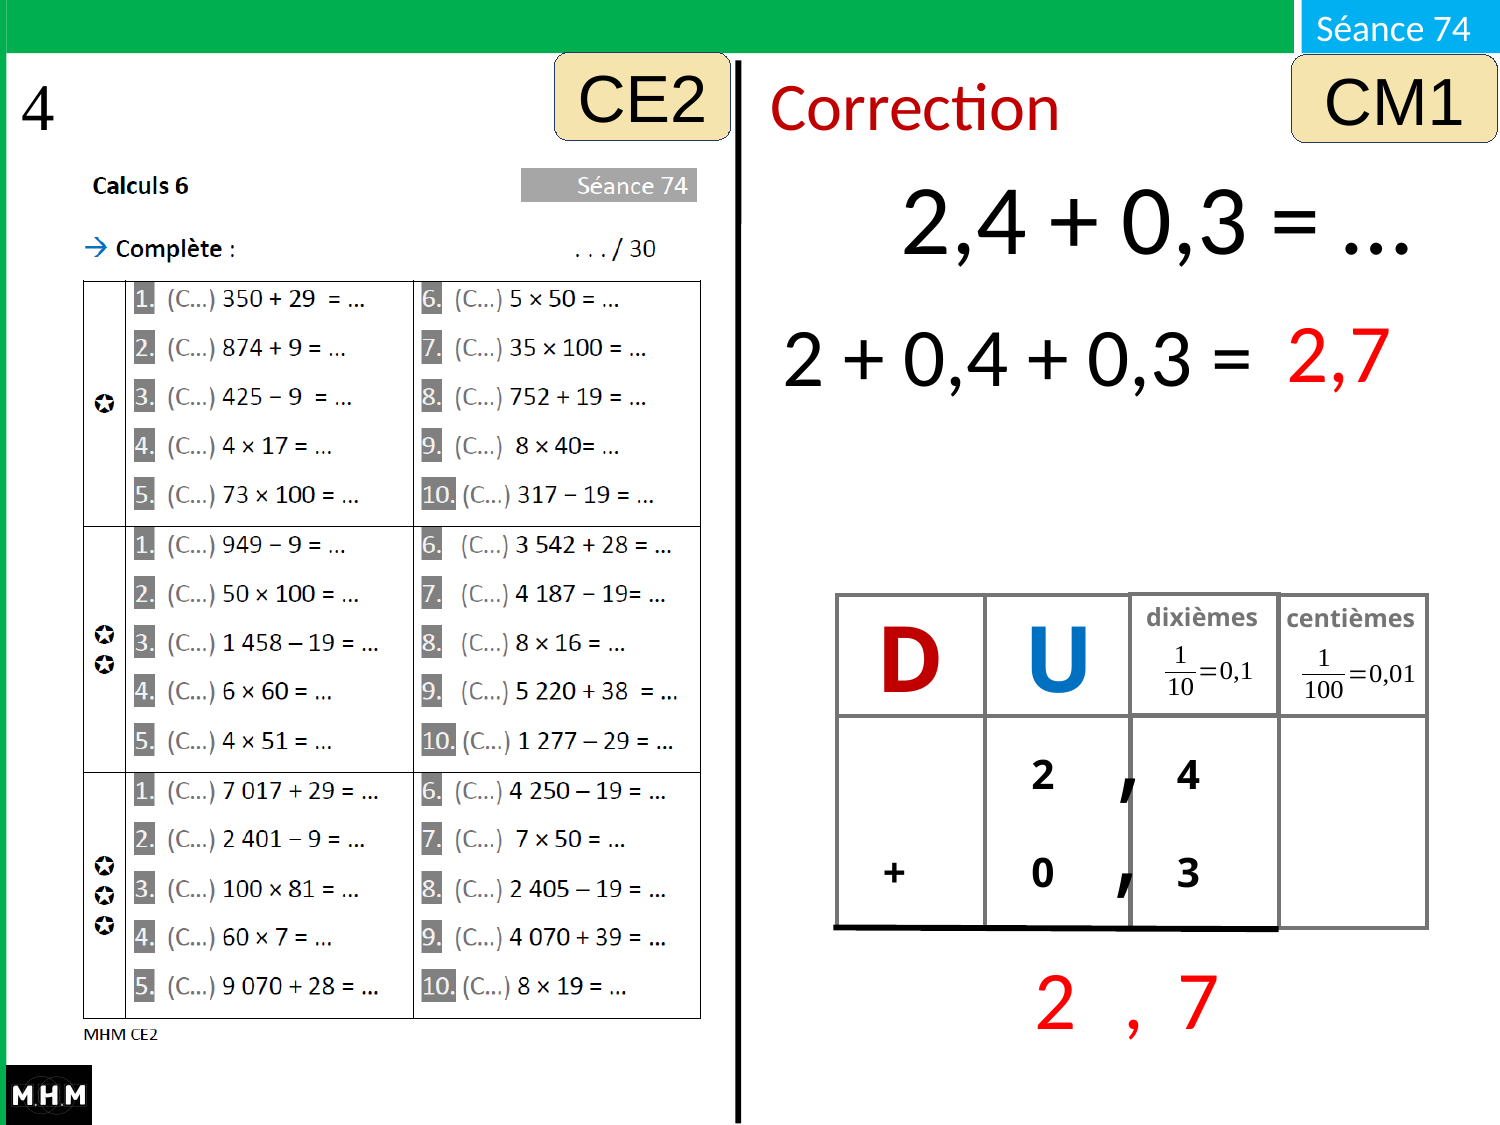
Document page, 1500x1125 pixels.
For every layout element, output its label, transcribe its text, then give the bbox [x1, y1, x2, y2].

picture [6, 1065, 92, 1125]
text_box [836, 593, 1428, 928]
text_box 2,4 + 0,3 = … [885, 147, 1500, 283]
text_box 2 [1020, 938, 1091, 1054]
text_box 2 + 0,4 + 0,3 = … [767, 295, 1500, 411]
text_box 7 [1162, 938, 1234, 1054]
picture [69, 164, 703, 1051]
text_box CE2 [554, 52, 731, 141]
text_box , [1091, 938, 1161, 1054]
text_box CM1 [1291, 54, 1498, 143]
text_box Correction [755, 63, 1108, 153]
text_box 2,7 [1271, 292, 1445, 407]
